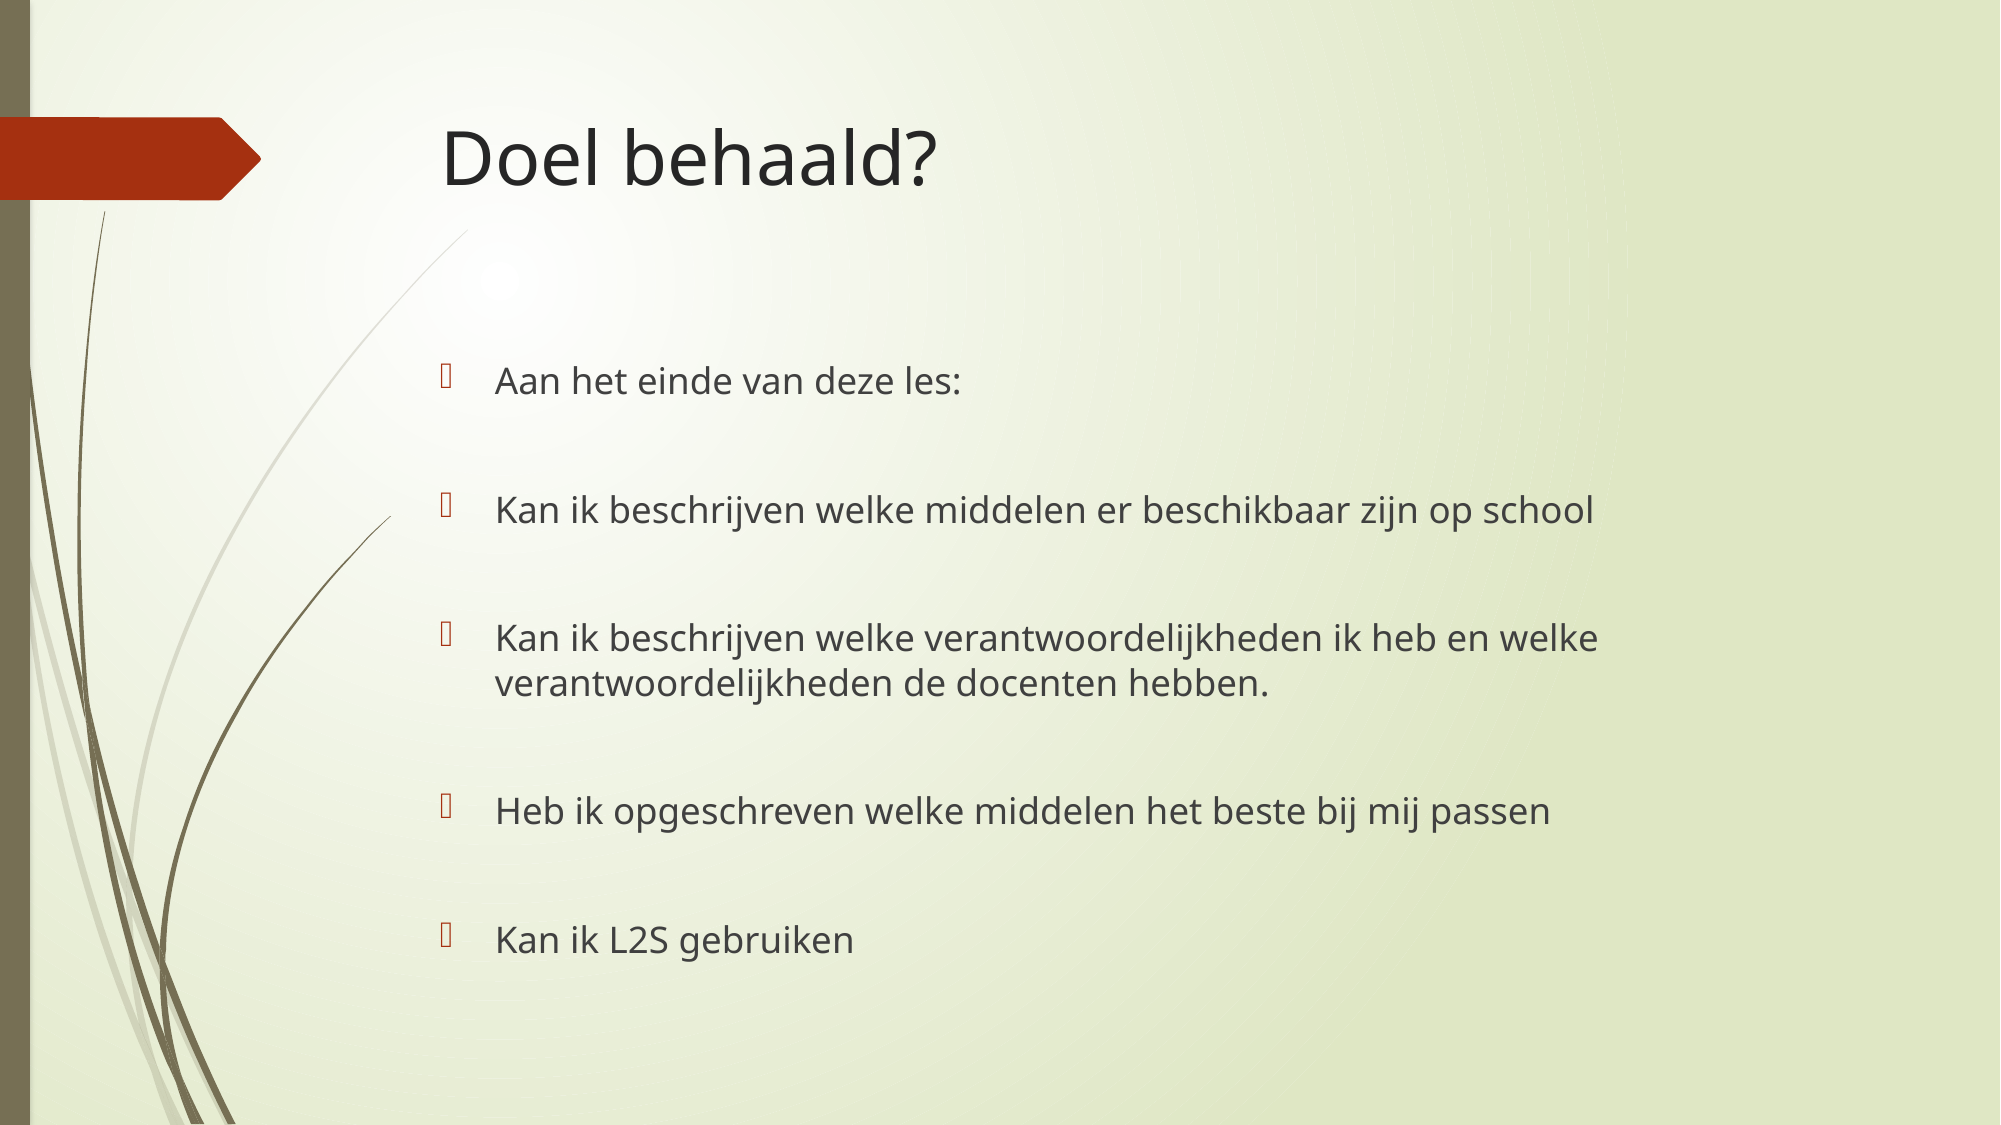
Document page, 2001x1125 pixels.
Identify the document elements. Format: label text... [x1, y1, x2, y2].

list Aan het einde van deze les: Kan ik beschrijven welke middelen er beschikbaar zijn op school Kan ik beschrijven welke verantwoordelijkheden ik heb en welke verantwoordelijkheden de docenten hebben. Heb ik opgeschreven welke middelen het beste bij mij passen Kan ik L2S gebruiken [424, 350, 1888, 970]
title Doel behaald? [425, 102, 1888, 313]
